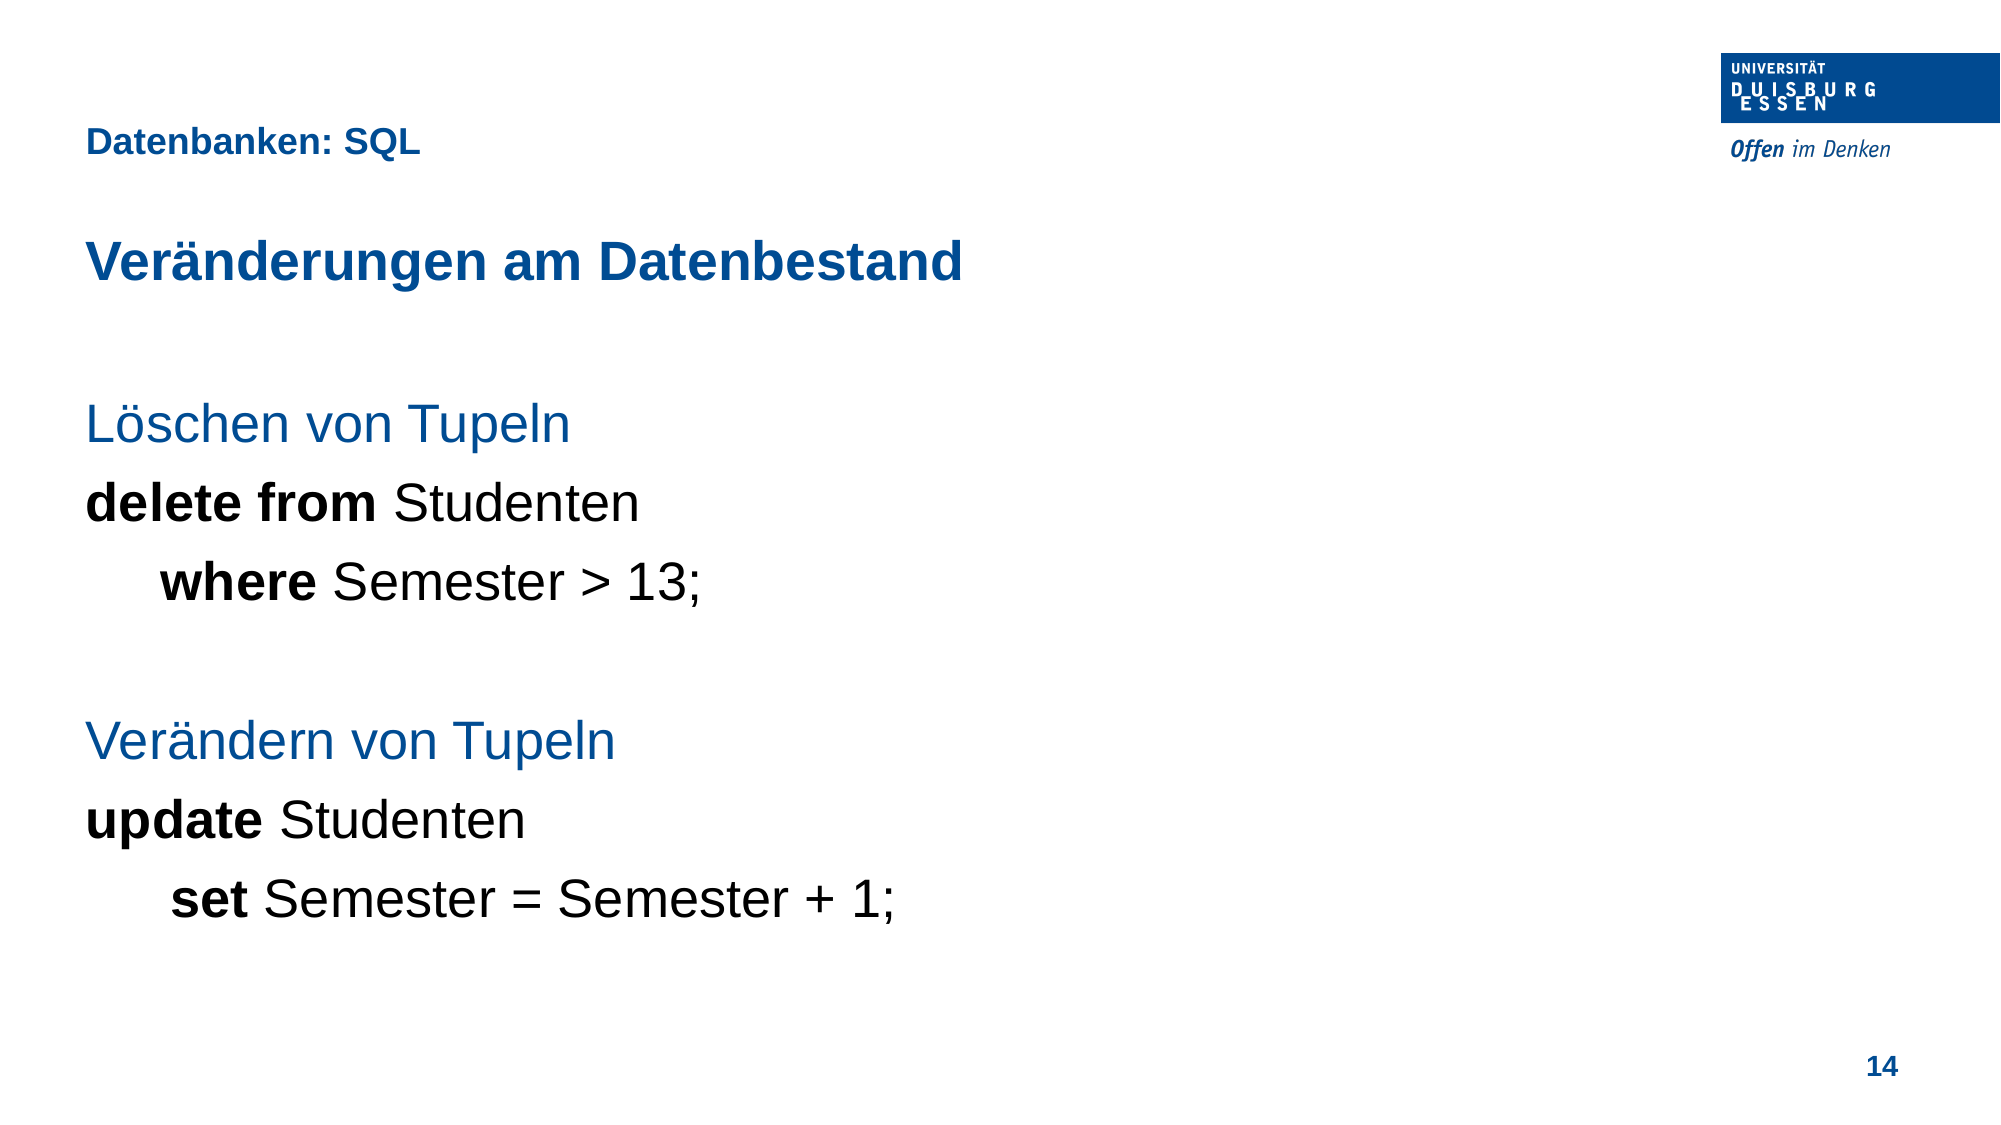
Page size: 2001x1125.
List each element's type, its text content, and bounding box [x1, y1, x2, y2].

picture [1721, 53, 2000, 162]
list Datenbanken: SQL [85, 121, 1696, 163]
list Veränderungen am Datenbestand [85, 225, 1696, 301]
list Löschen von Tupeln delete from Studenten where Semester > 13; Verändern von Tupeln update Studenten set Semester = Semester + 1; [85, 387, 1915, 1040]
slide_number 14 [1677, 1039, 1914, 1081]
